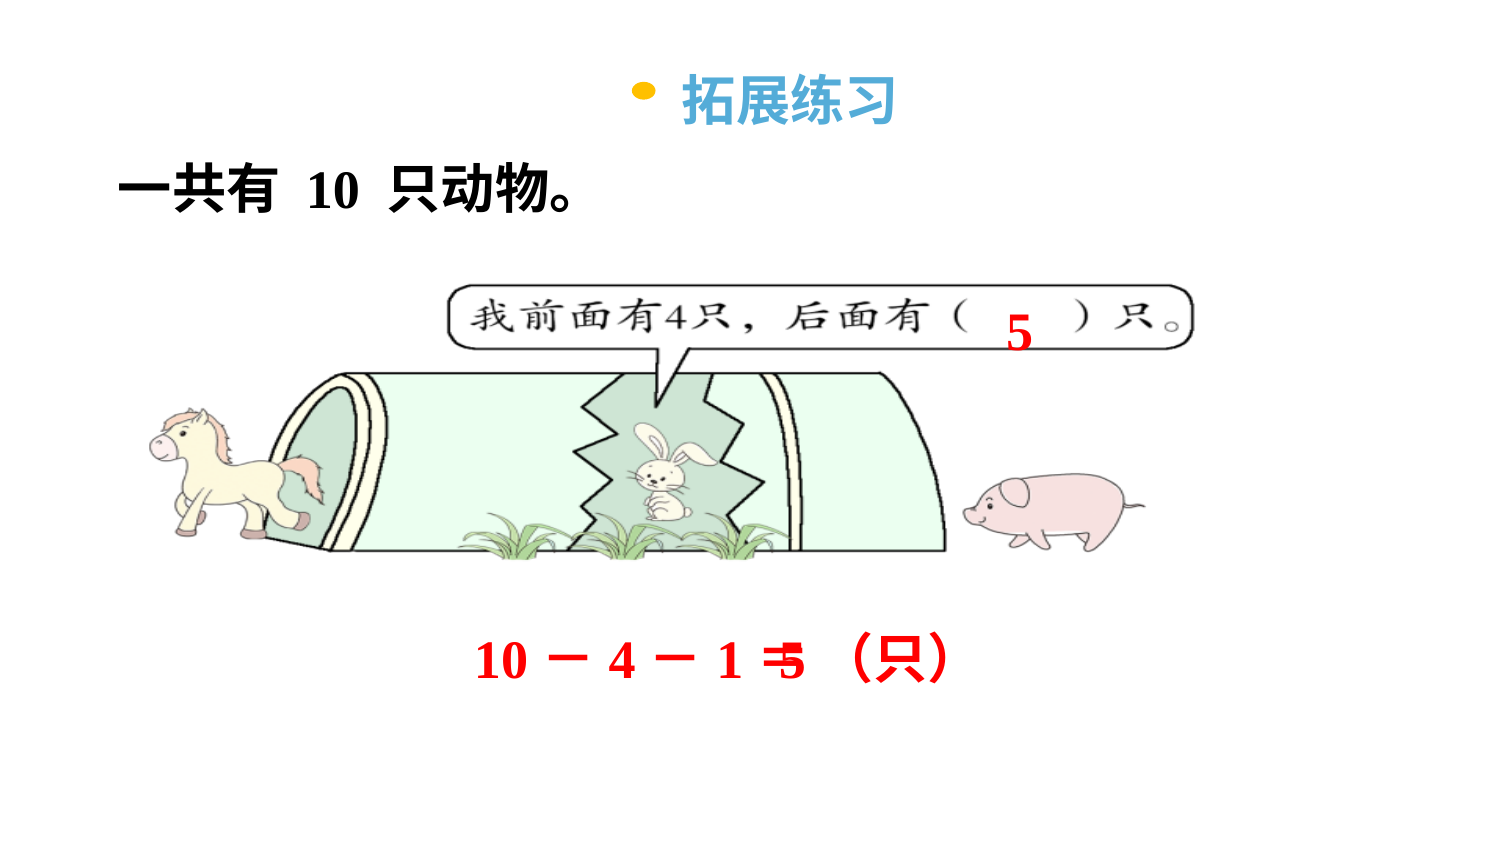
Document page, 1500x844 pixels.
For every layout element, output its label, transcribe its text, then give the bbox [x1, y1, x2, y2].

text_box 10－4－1＝ [459, 616, 764, 697]
text_box 5（只） [764, 616, 997, 697]
text_box 一共有 10 只动物。 [103, 147, 619, 227]
picture [112, 271, 1284, 600]
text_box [631, 58, 940, 140]
